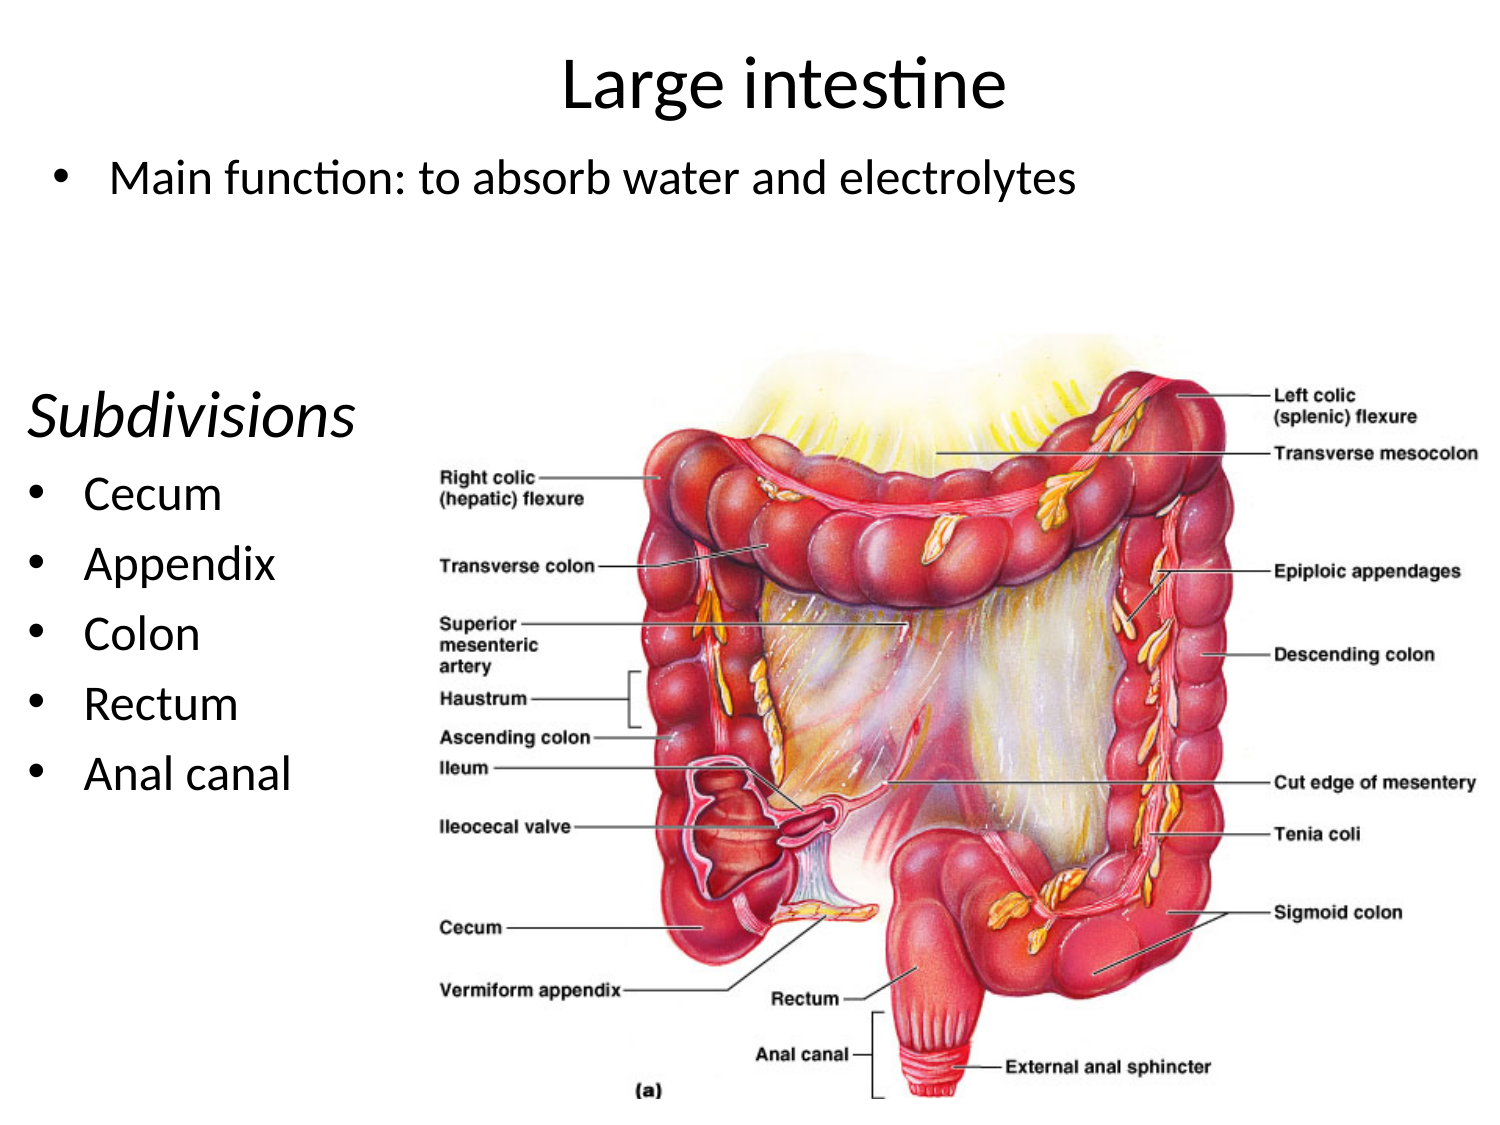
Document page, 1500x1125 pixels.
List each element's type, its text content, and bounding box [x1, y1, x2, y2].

title Large intestine [324, 20, 1125, 137]
text_box Main function: to absorb water and electrolytes [37, 137, 1150, 213]
picture [419, 299, 1500, 1099]
list Subdivisions Cecum Appendix Colon Rectum Anal canal [12, 270, 525, 1075]
